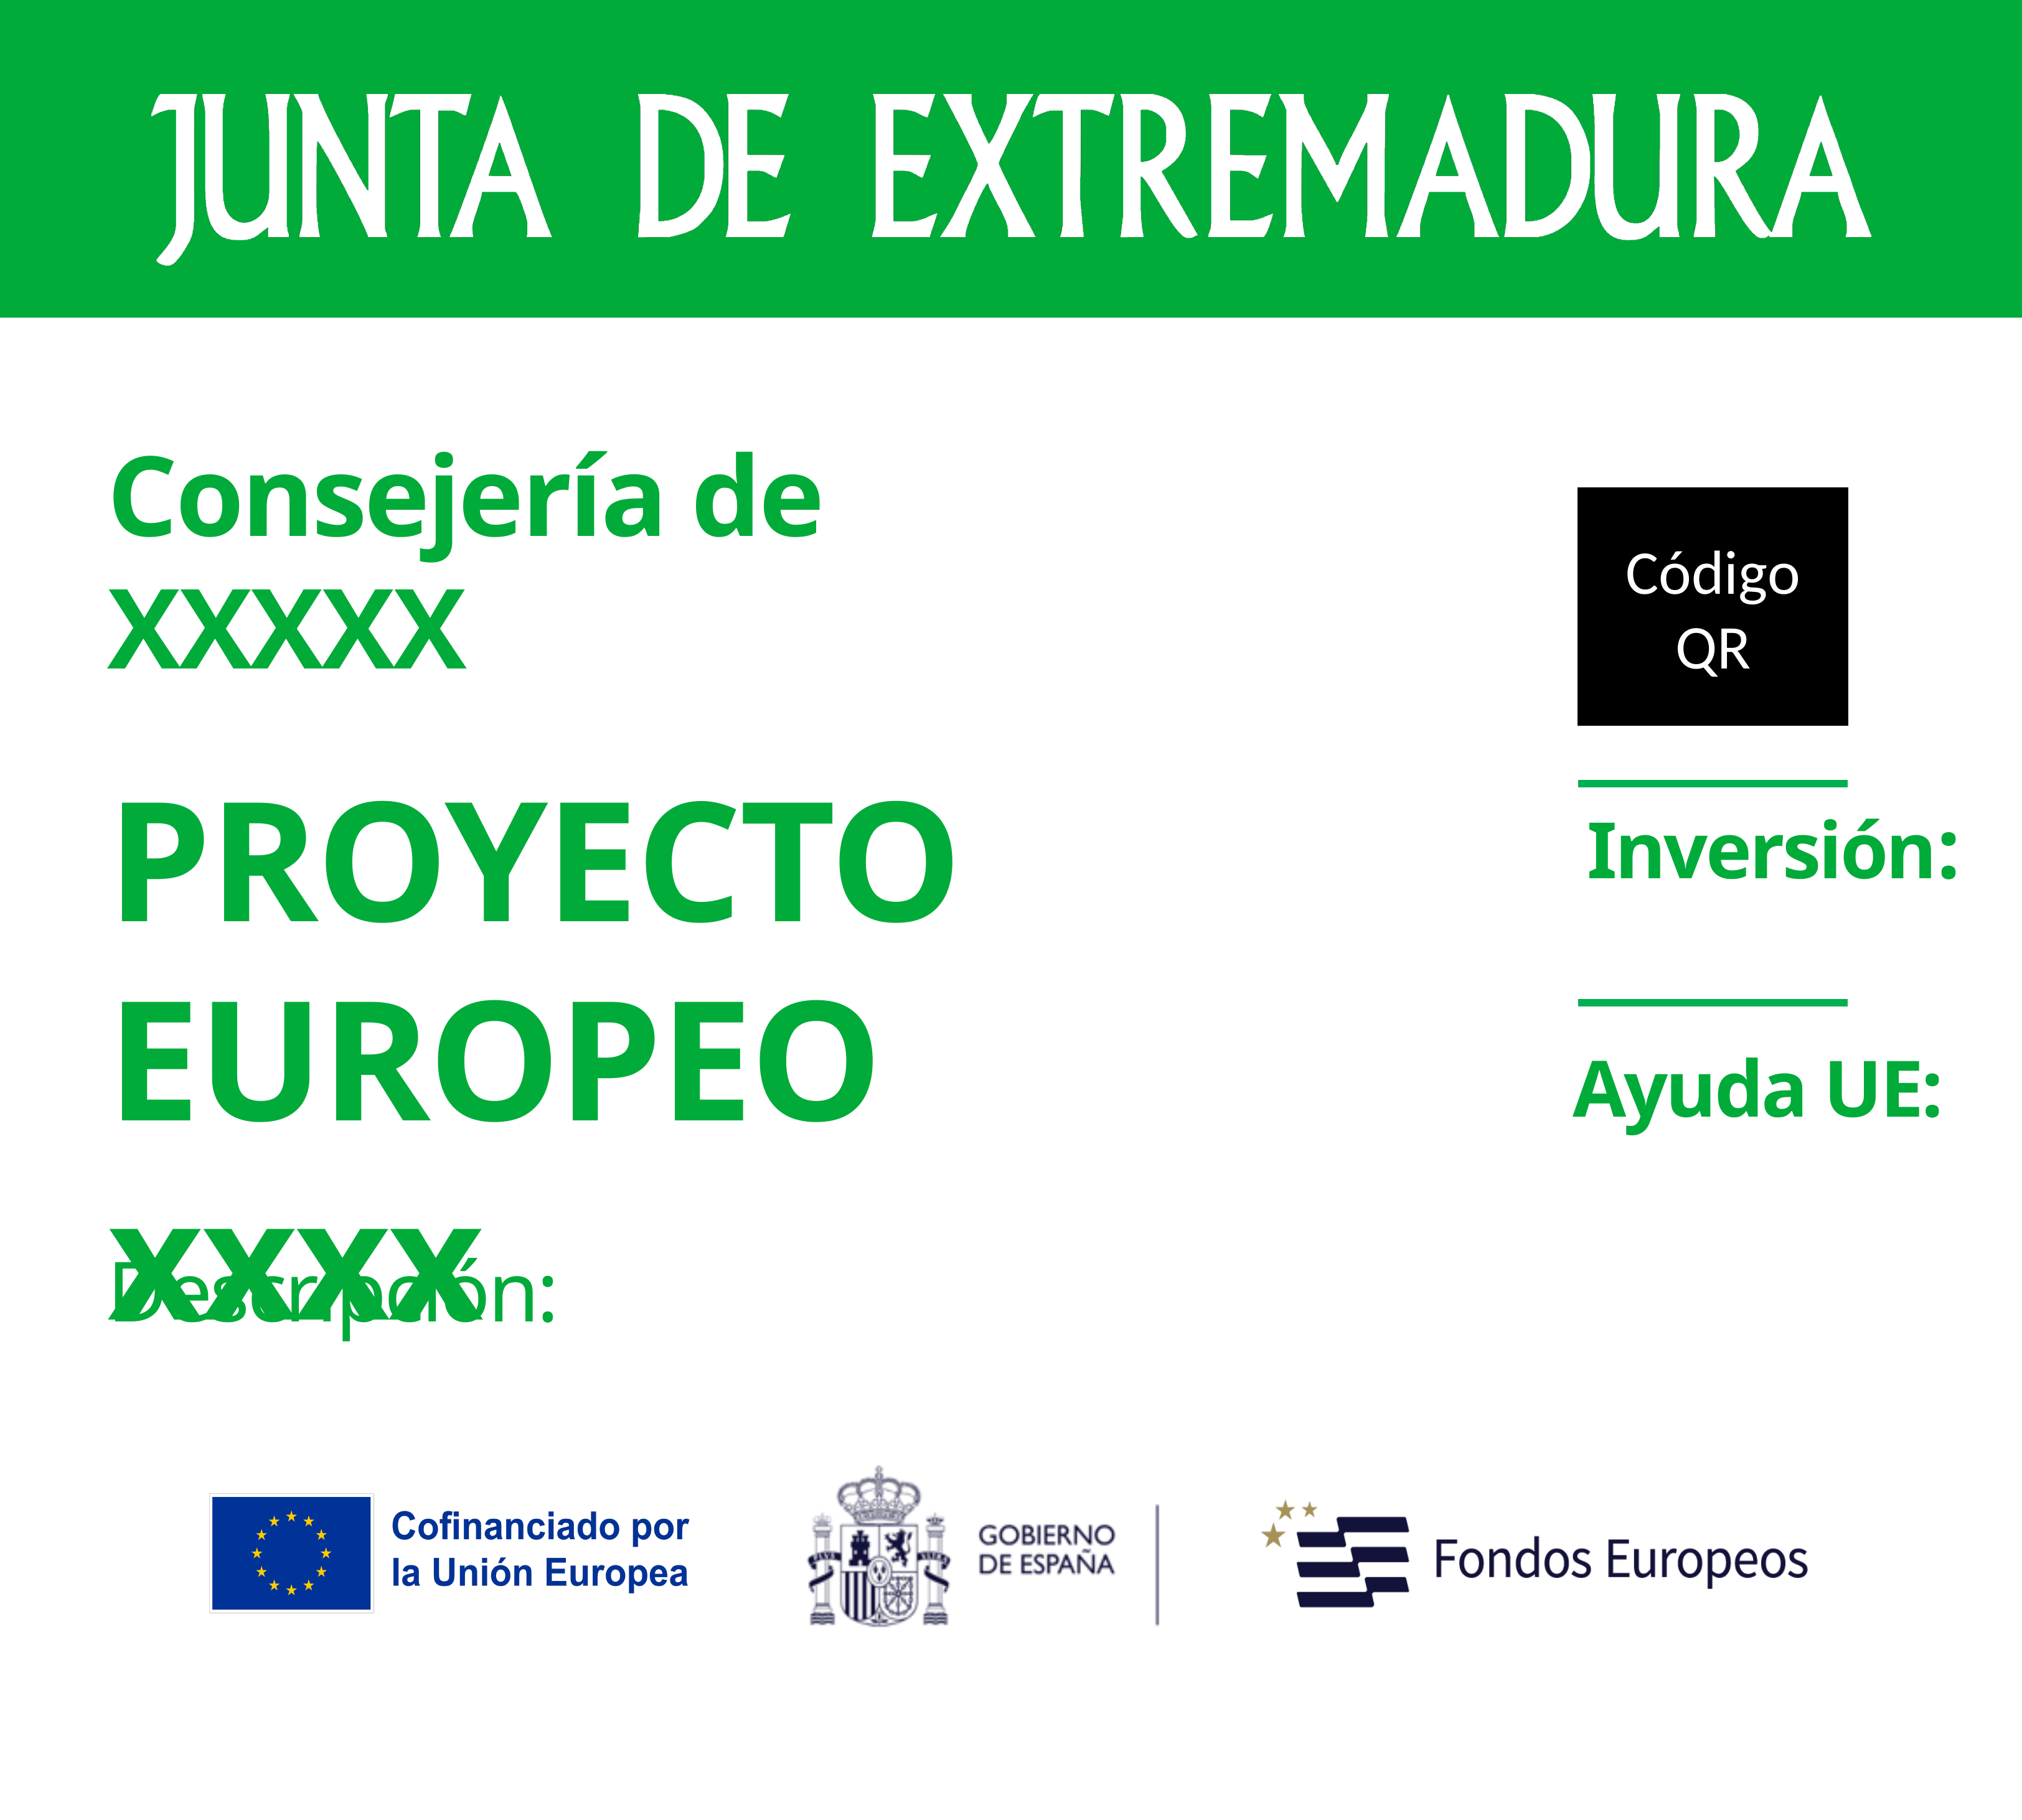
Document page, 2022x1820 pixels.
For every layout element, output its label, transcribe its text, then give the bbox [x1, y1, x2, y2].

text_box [204, 1450, 1818, 1657]
text_box Código QR [1578, 487, 1848, 726]
text_box [0, 0, 2022, 318]
text_box Inversión: [1578, 790, 2022, 941]
picture [150, 94, 1871, 266]
text_box Consejería de XXXXX [98, 420, 877, 696]
text_box PROYECTO EUROPEO xxxx [98, 751, 1114, 1358]
text_box Descripción: [98, 1234, 832, 1384]
text_box Ayuda UE: [1563, 1034, 2022, 1179]
